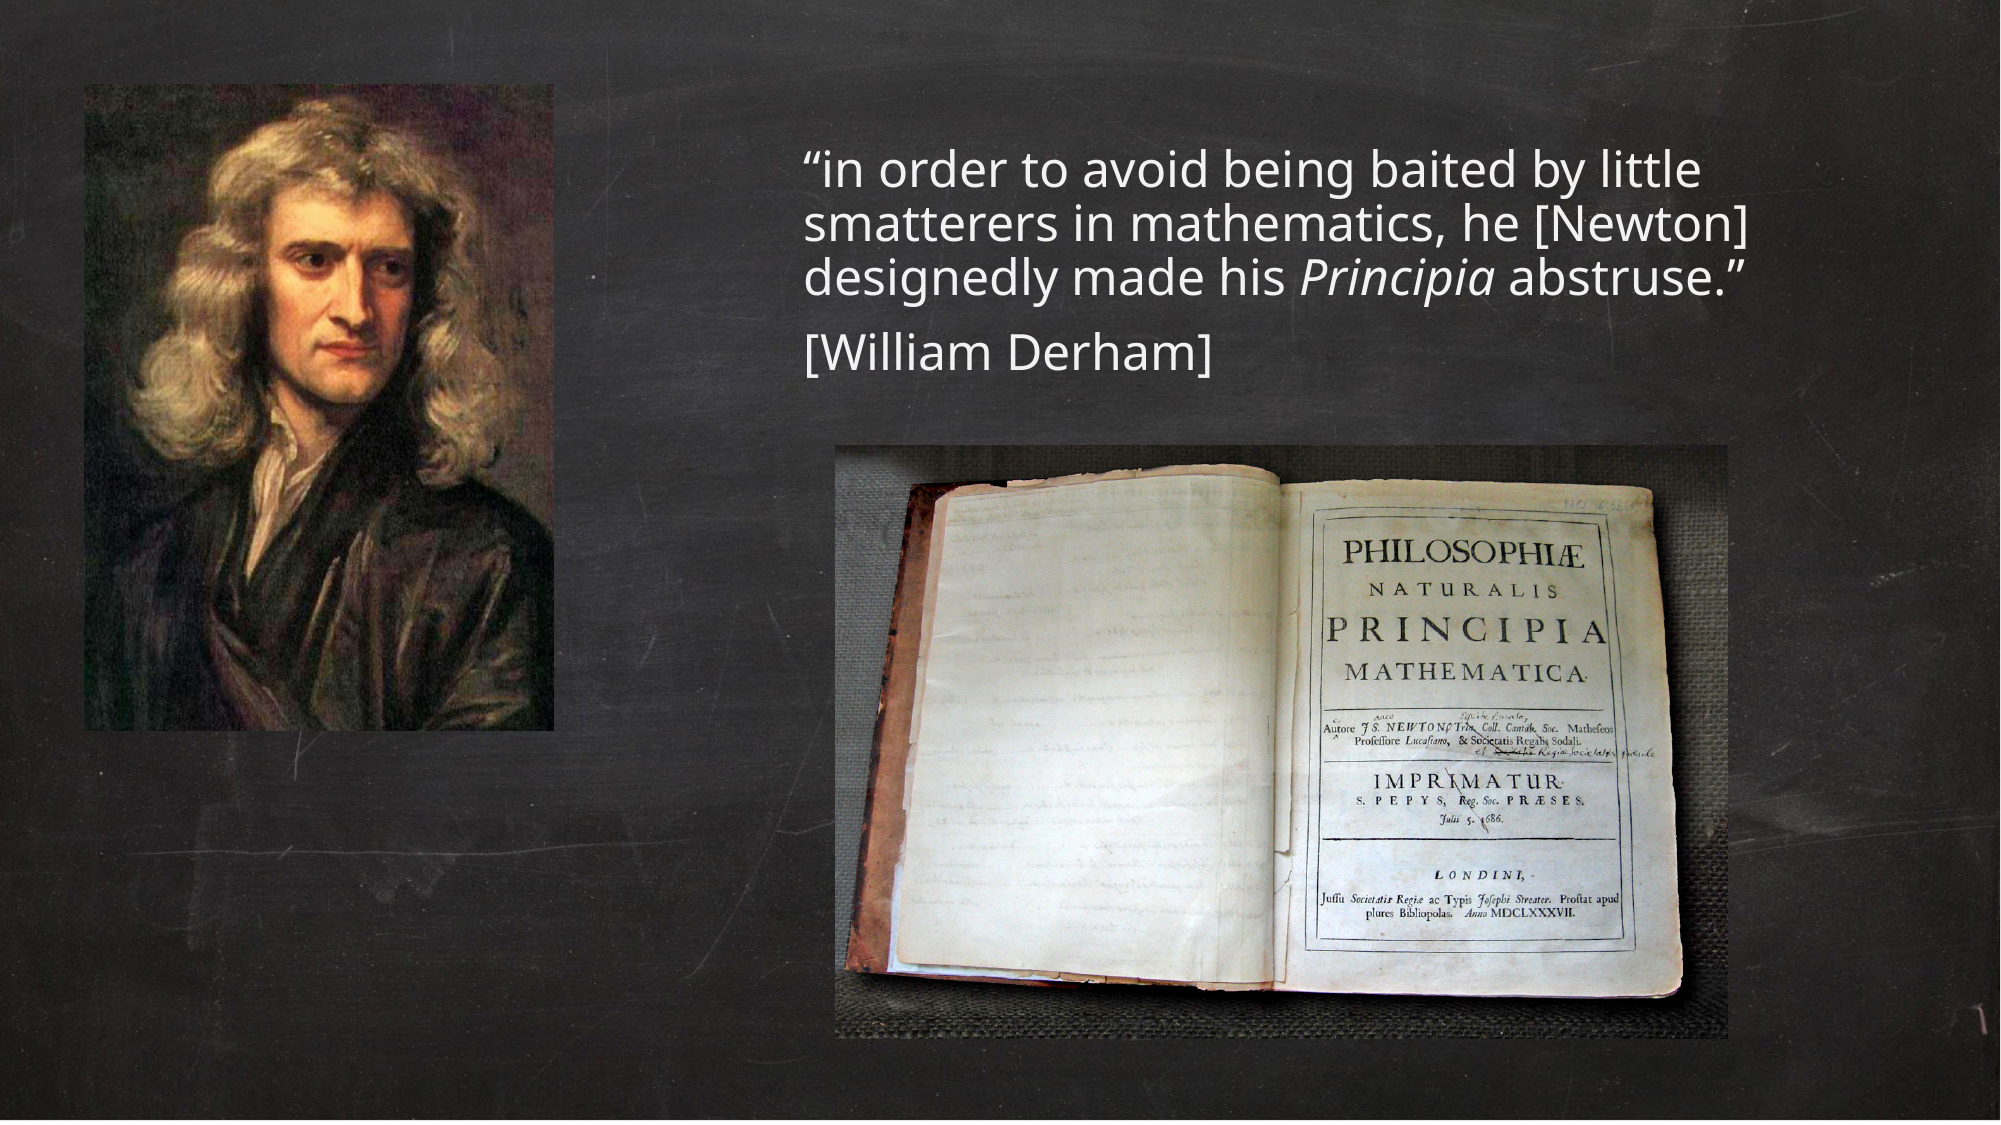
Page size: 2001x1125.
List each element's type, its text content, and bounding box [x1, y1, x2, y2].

subtitle “in order to avoid being baited by little smatterers in mathematics, he [Newton] designedly made his Principia abstruse.” [William Derham] [788, 137, 1936, 446]
picture [0, 0, 2001, 1125]
